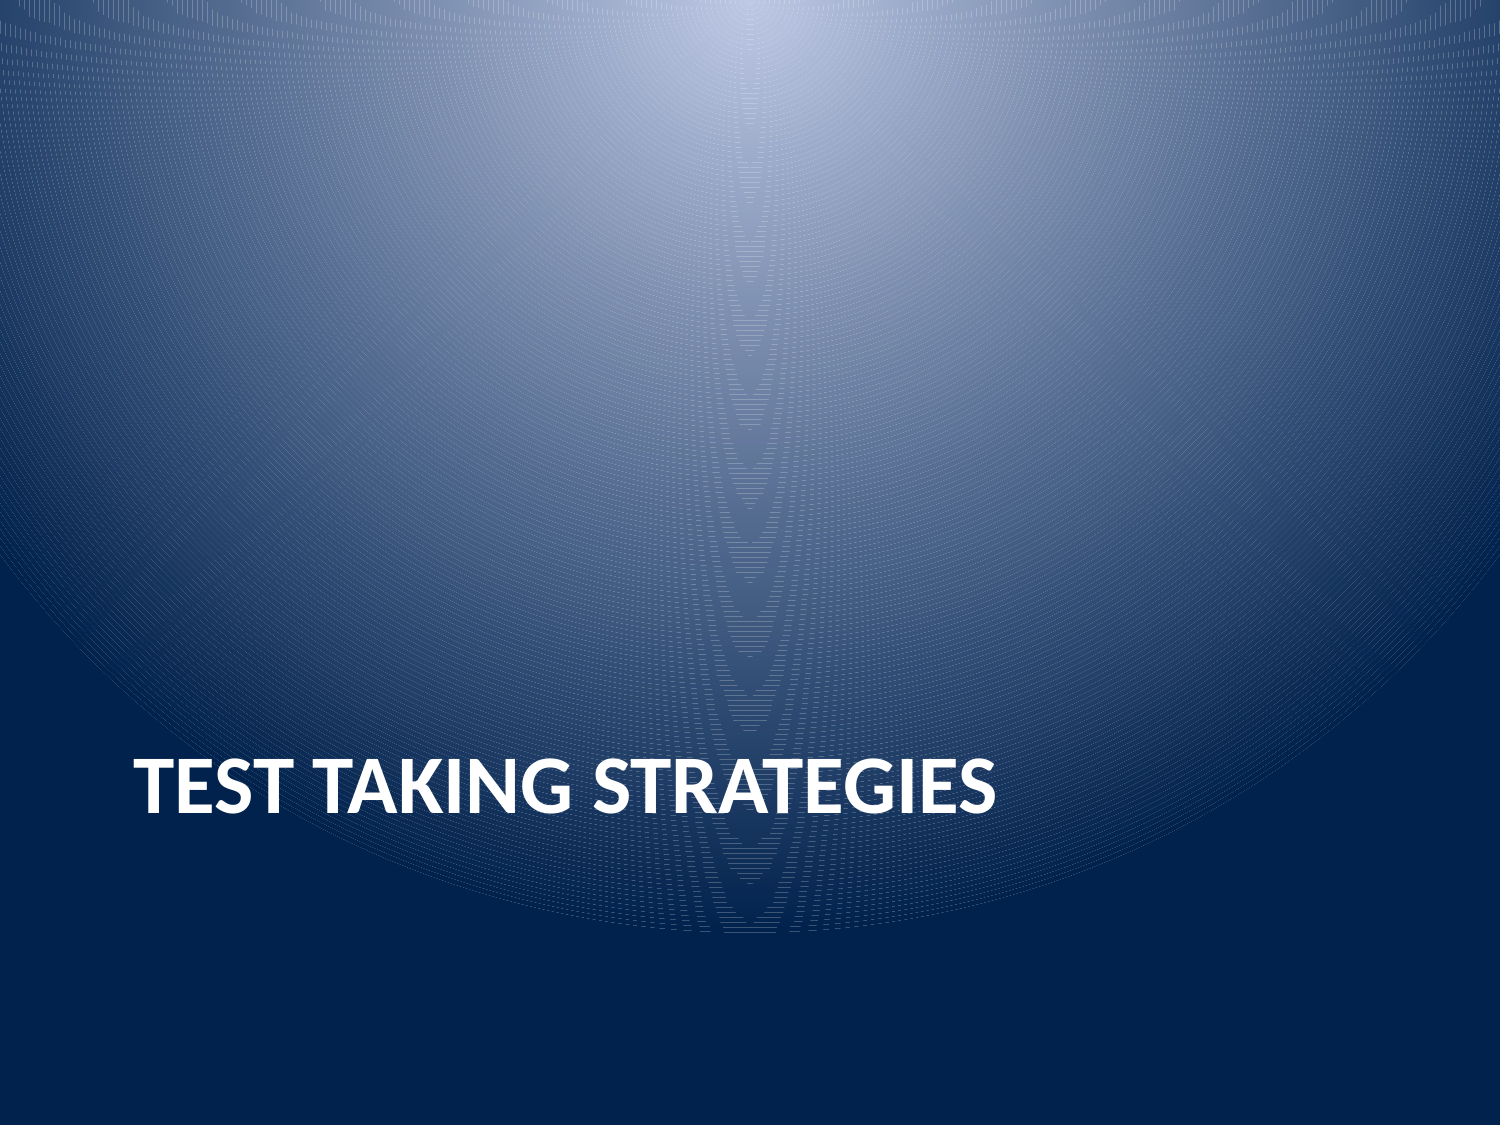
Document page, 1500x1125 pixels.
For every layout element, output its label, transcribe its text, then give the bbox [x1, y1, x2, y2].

title Test taking strategies [118, 722, 1394, 947]
